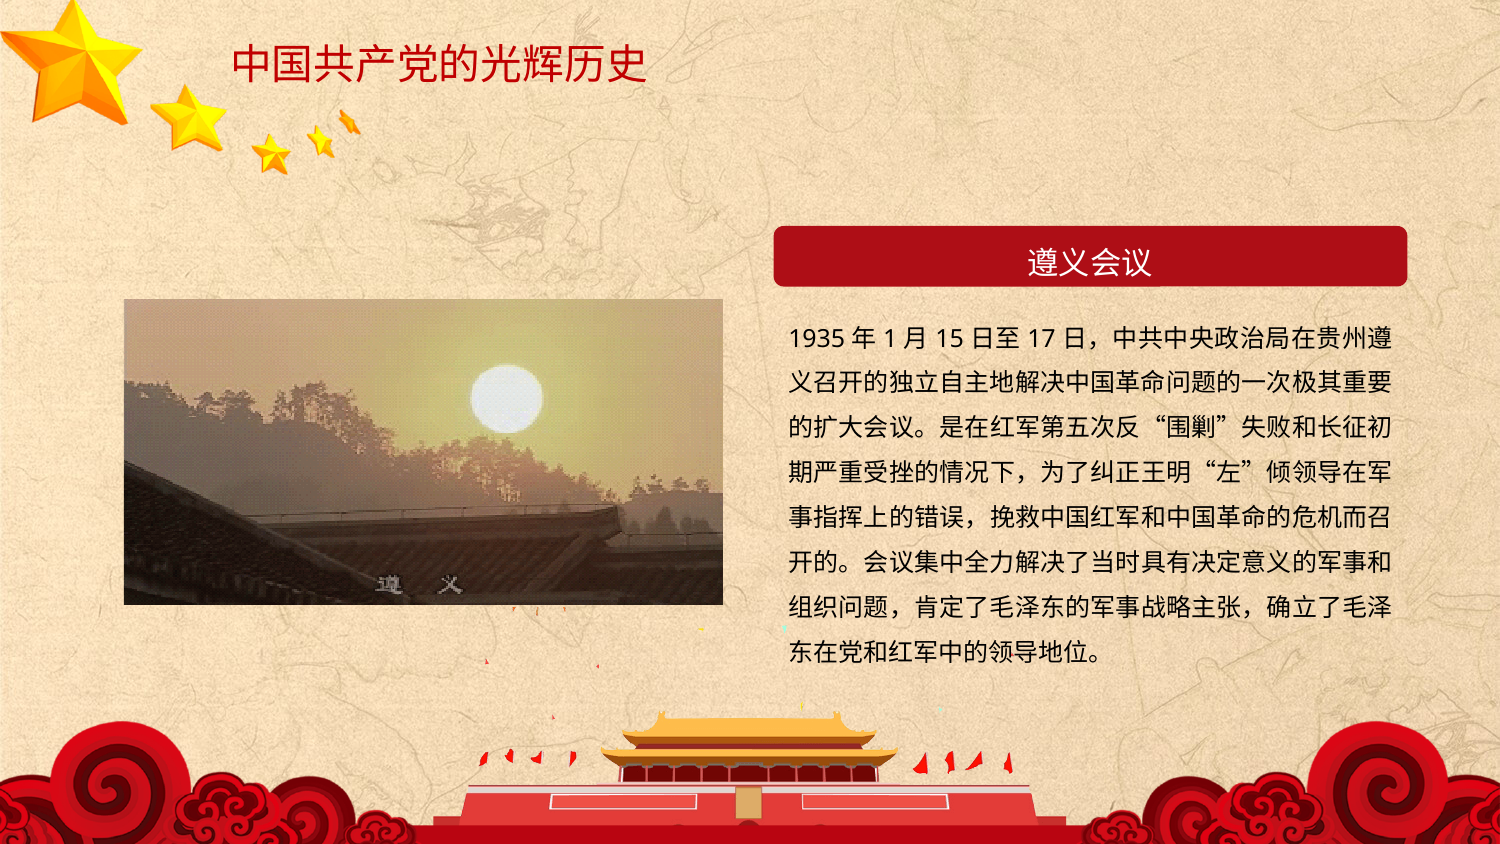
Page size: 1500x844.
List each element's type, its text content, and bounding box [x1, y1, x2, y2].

text_box 1935年1月15日至17日，中共中央政治局在贵州遵义召开的独立自主地解决中国革命问题的一次极其重要的扩大会议。是在红军第五次反“围剿”失败和长征初期严重受挫的情况下，为了纠正王明“左”倾领导在军事指挥上的错误，挽救中国红军和中国革命的危机而召开的。会议集中全力解决了当时具有决定意义的军事和组织问题，肯定了毛泽东的军事战略主张，确立了毛泽东在党和红军中的领导地位。 [773, 299, 1408, 674]
text_box 遵义会议 [995, 217, 1185, 288]
picture [0, 0, 1500, 844]
text_box [771, 223, 1410, 289]
